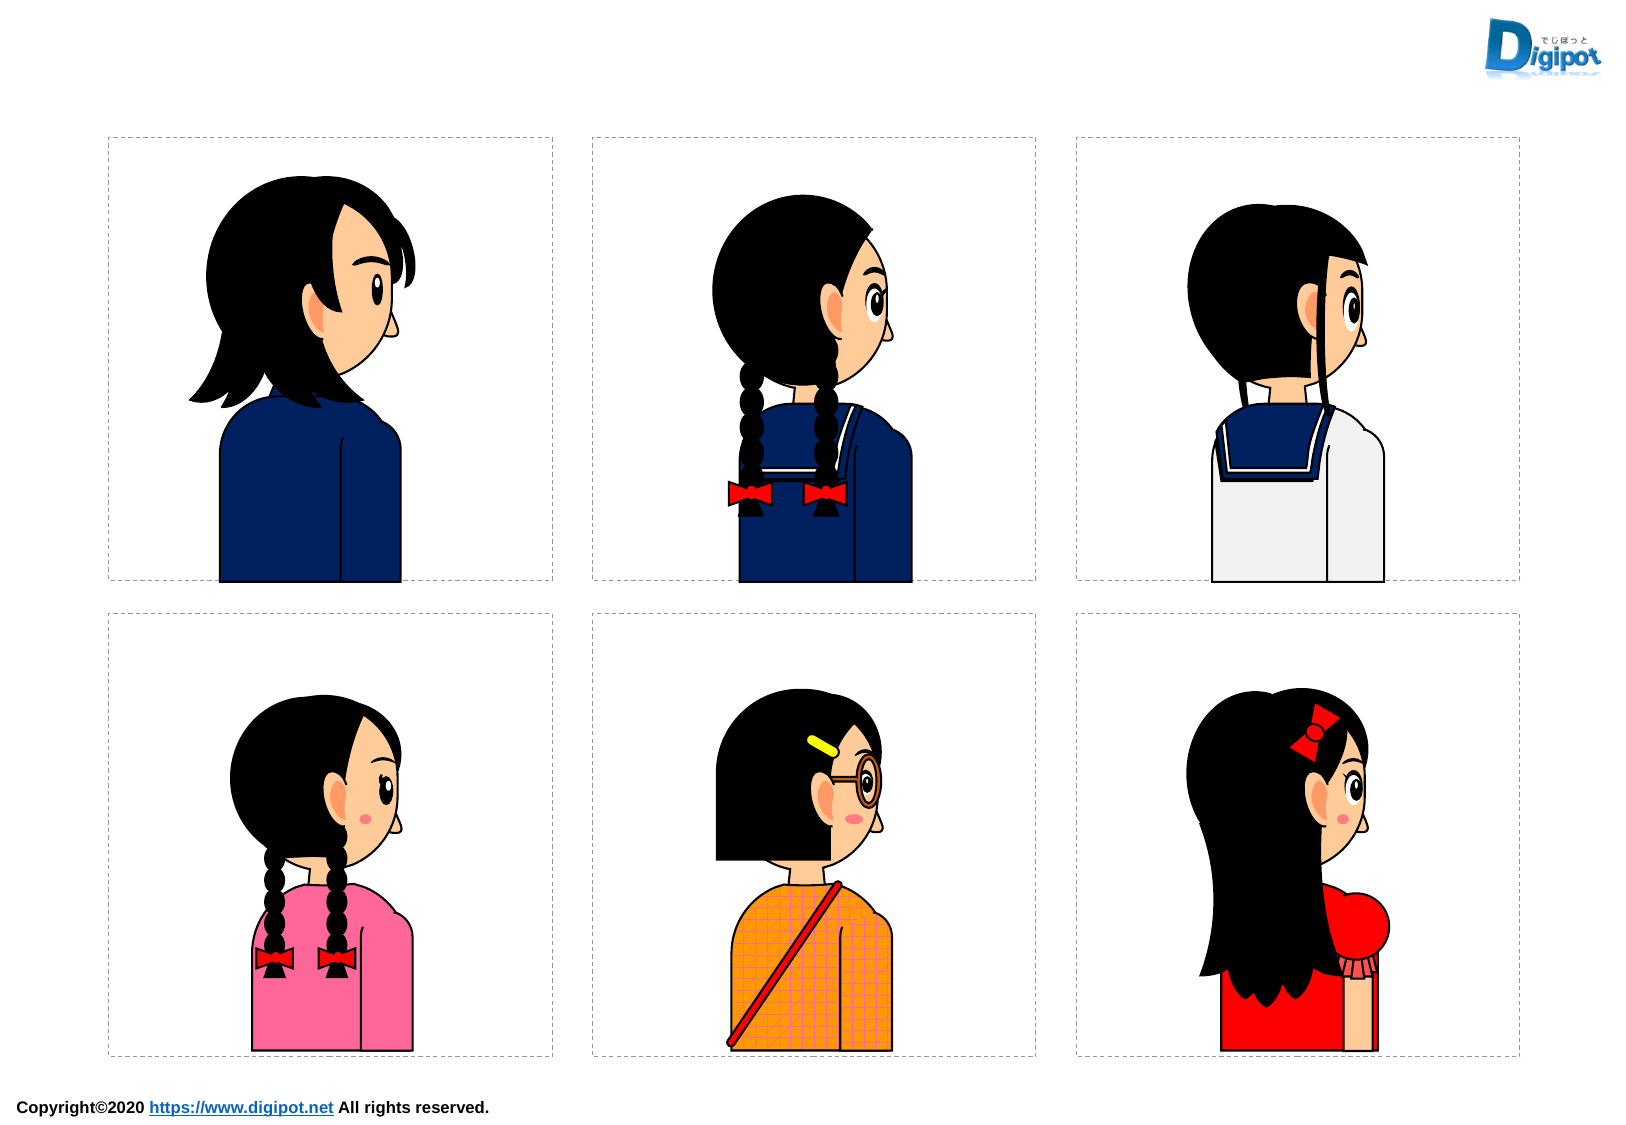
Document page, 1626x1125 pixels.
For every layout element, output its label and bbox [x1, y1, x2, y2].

text_box [190, 177, 415, 582]
text_box [1187, 688, 1390, 1051]
text_box [713, 195, 912, 582]
text_box [716, 689, 892, 1063]
picture [1485, 18, 1602, 82]
text_box [1189, 204, 1385, 582]
text_box [230, 695, 413, 1051]
